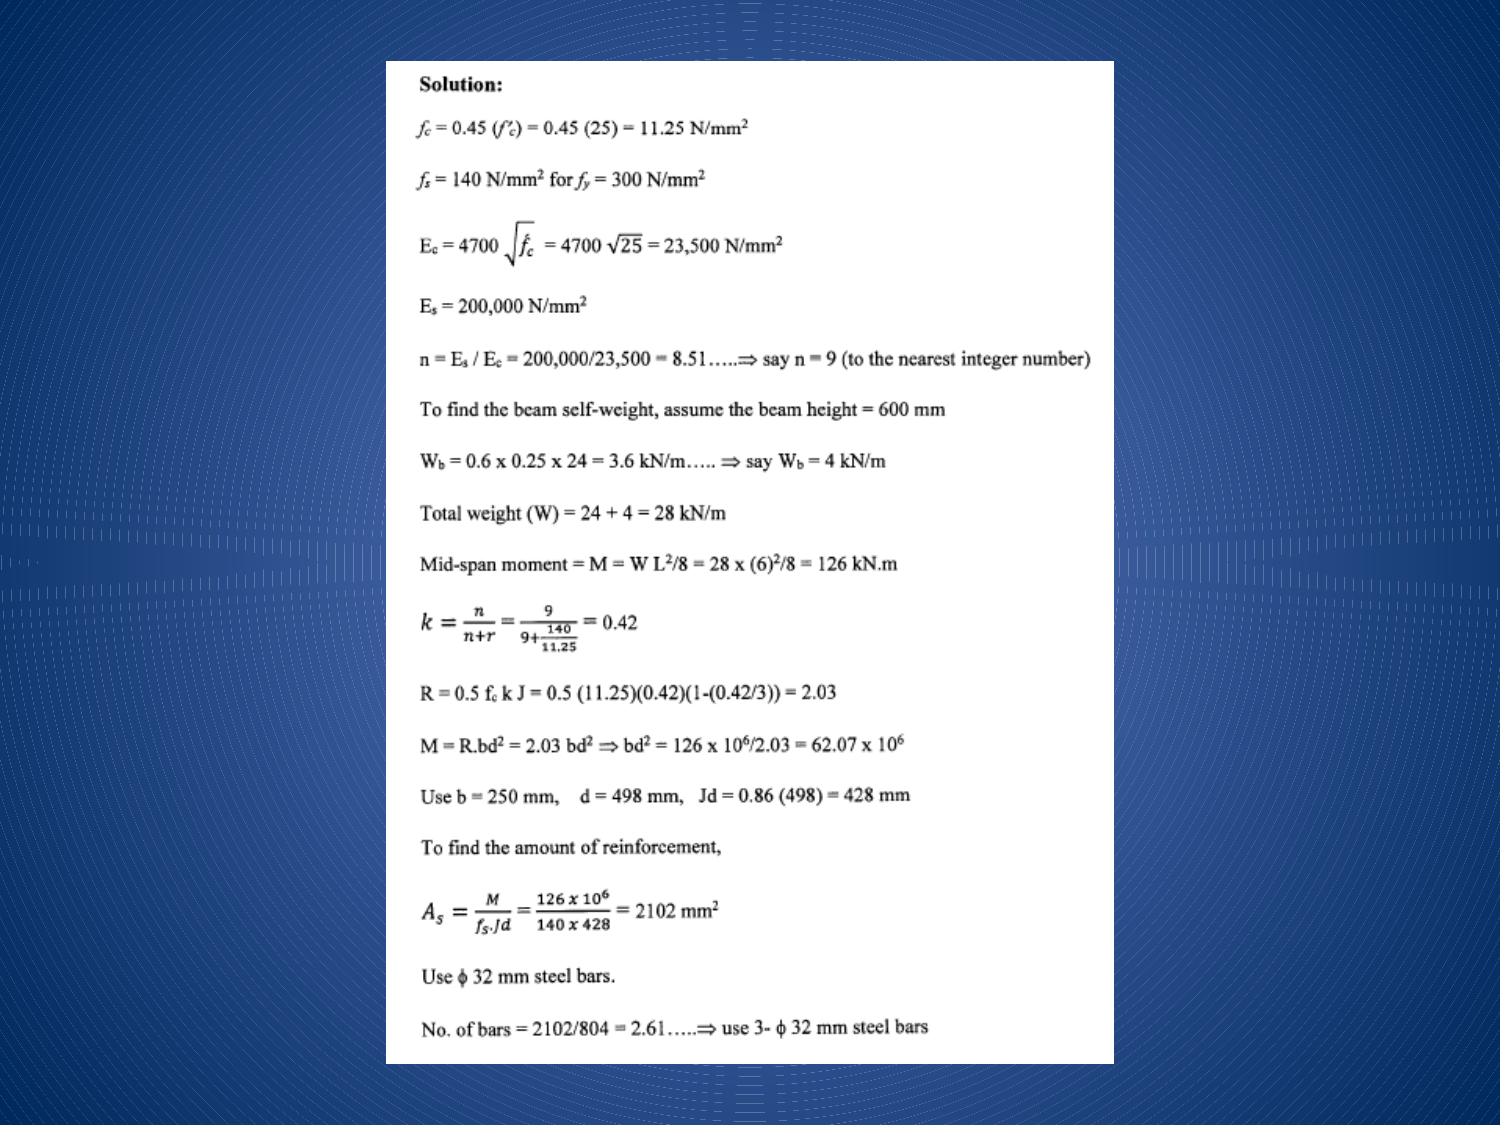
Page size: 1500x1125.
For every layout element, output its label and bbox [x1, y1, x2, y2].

picture [386, 61, 1114, 1064]
